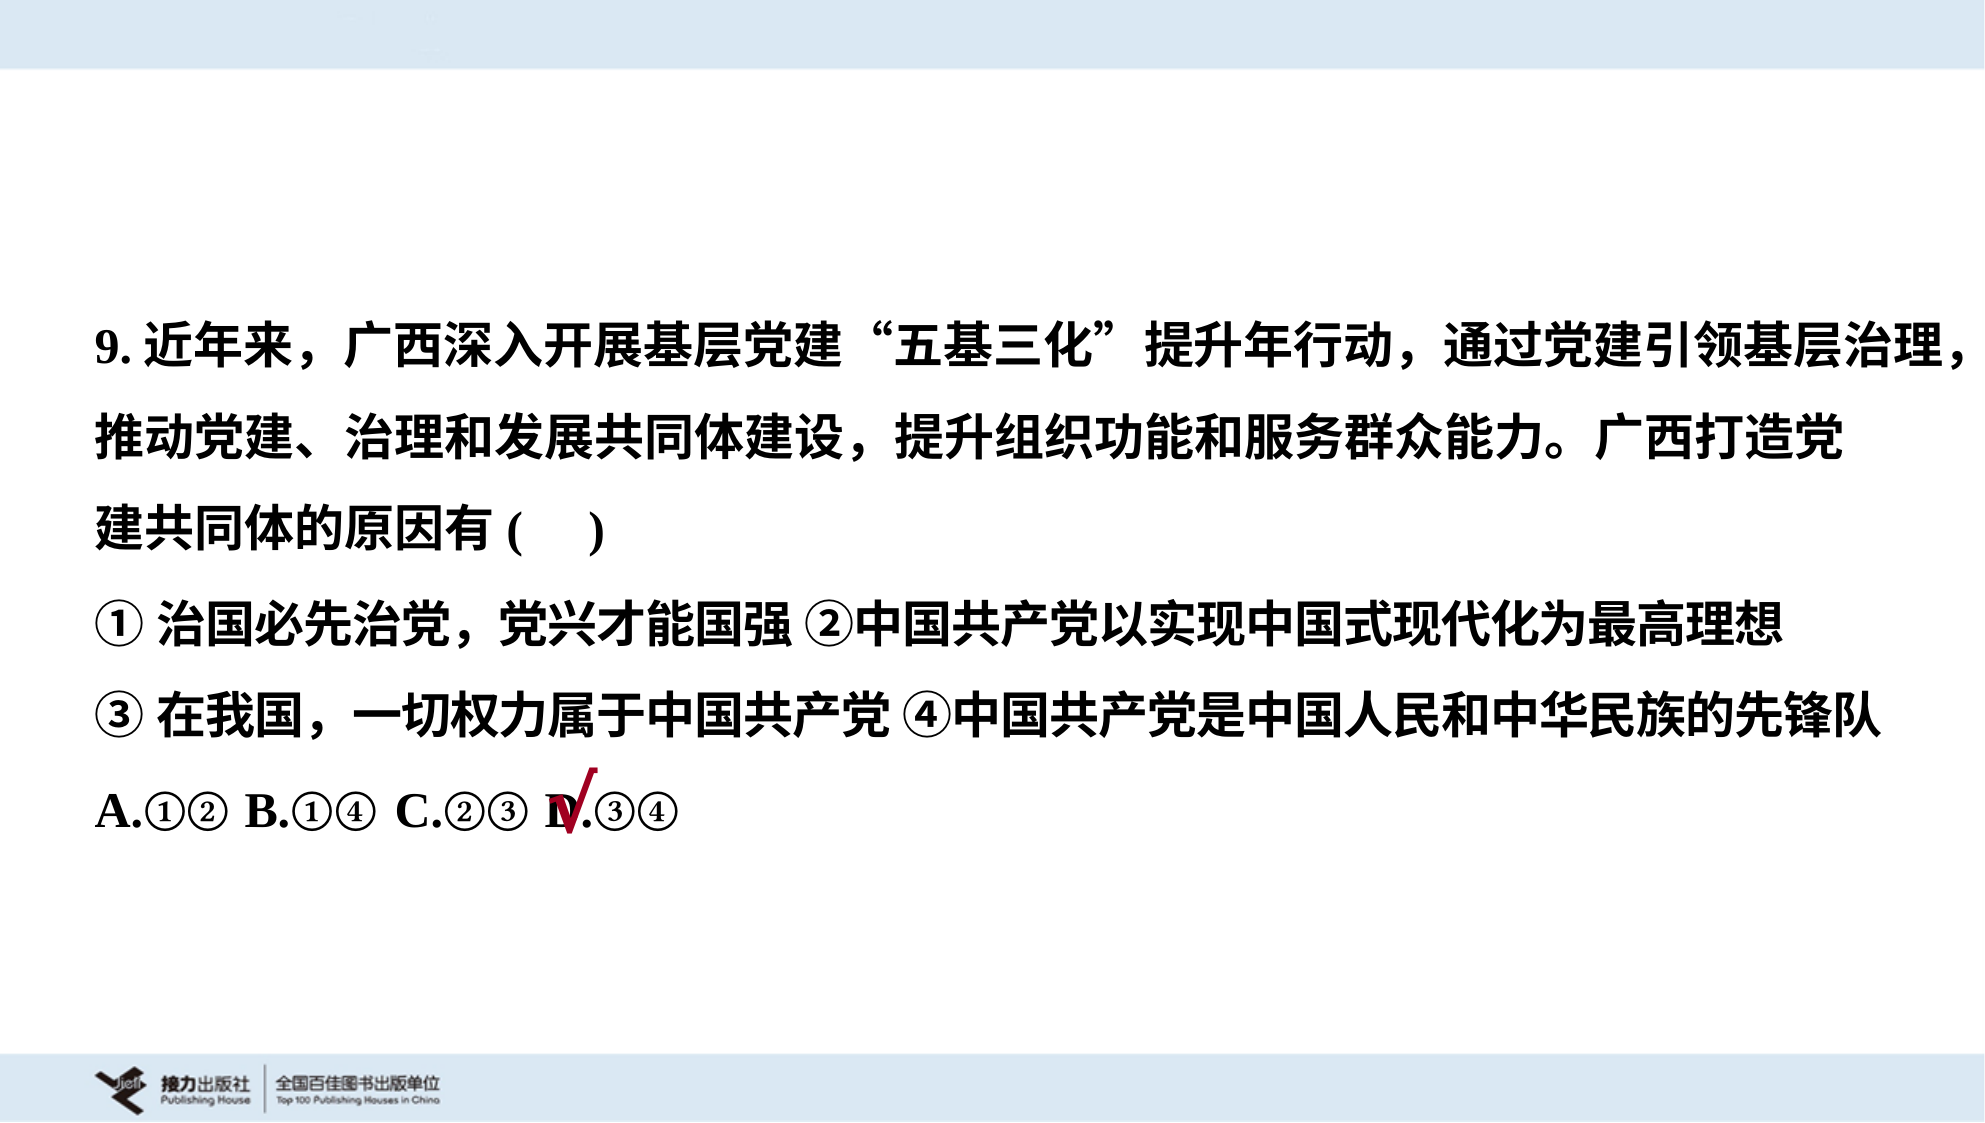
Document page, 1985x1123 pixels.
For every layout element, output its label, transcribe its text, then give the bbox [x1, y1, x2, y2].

text_box A.①② B.①④ C.②③ D.③④ [94, 750, 1892, 838]
picture [0, 0, 1985, 1122]
text_box 9.近年来，广西深入开展基层党建“五基三化”提升年行动，通过党建引领基层治理， 推动党建、治理和发展共同体建设，提升组织功能和服务群众能力。广西打造党 建共同体的原因有( ) [94, 281, 1892, 557]
text_box √ [546, 755, 598, 849]
text_box ①治国必先治党，党兴才能国强 ②中国共产党以实现中国式现代化为最高理想 ③在我国，一切权力属于中国共产党 ④中国共产党是中国人民和中华民族的先锋队 [94, 560, 1923, 744]
